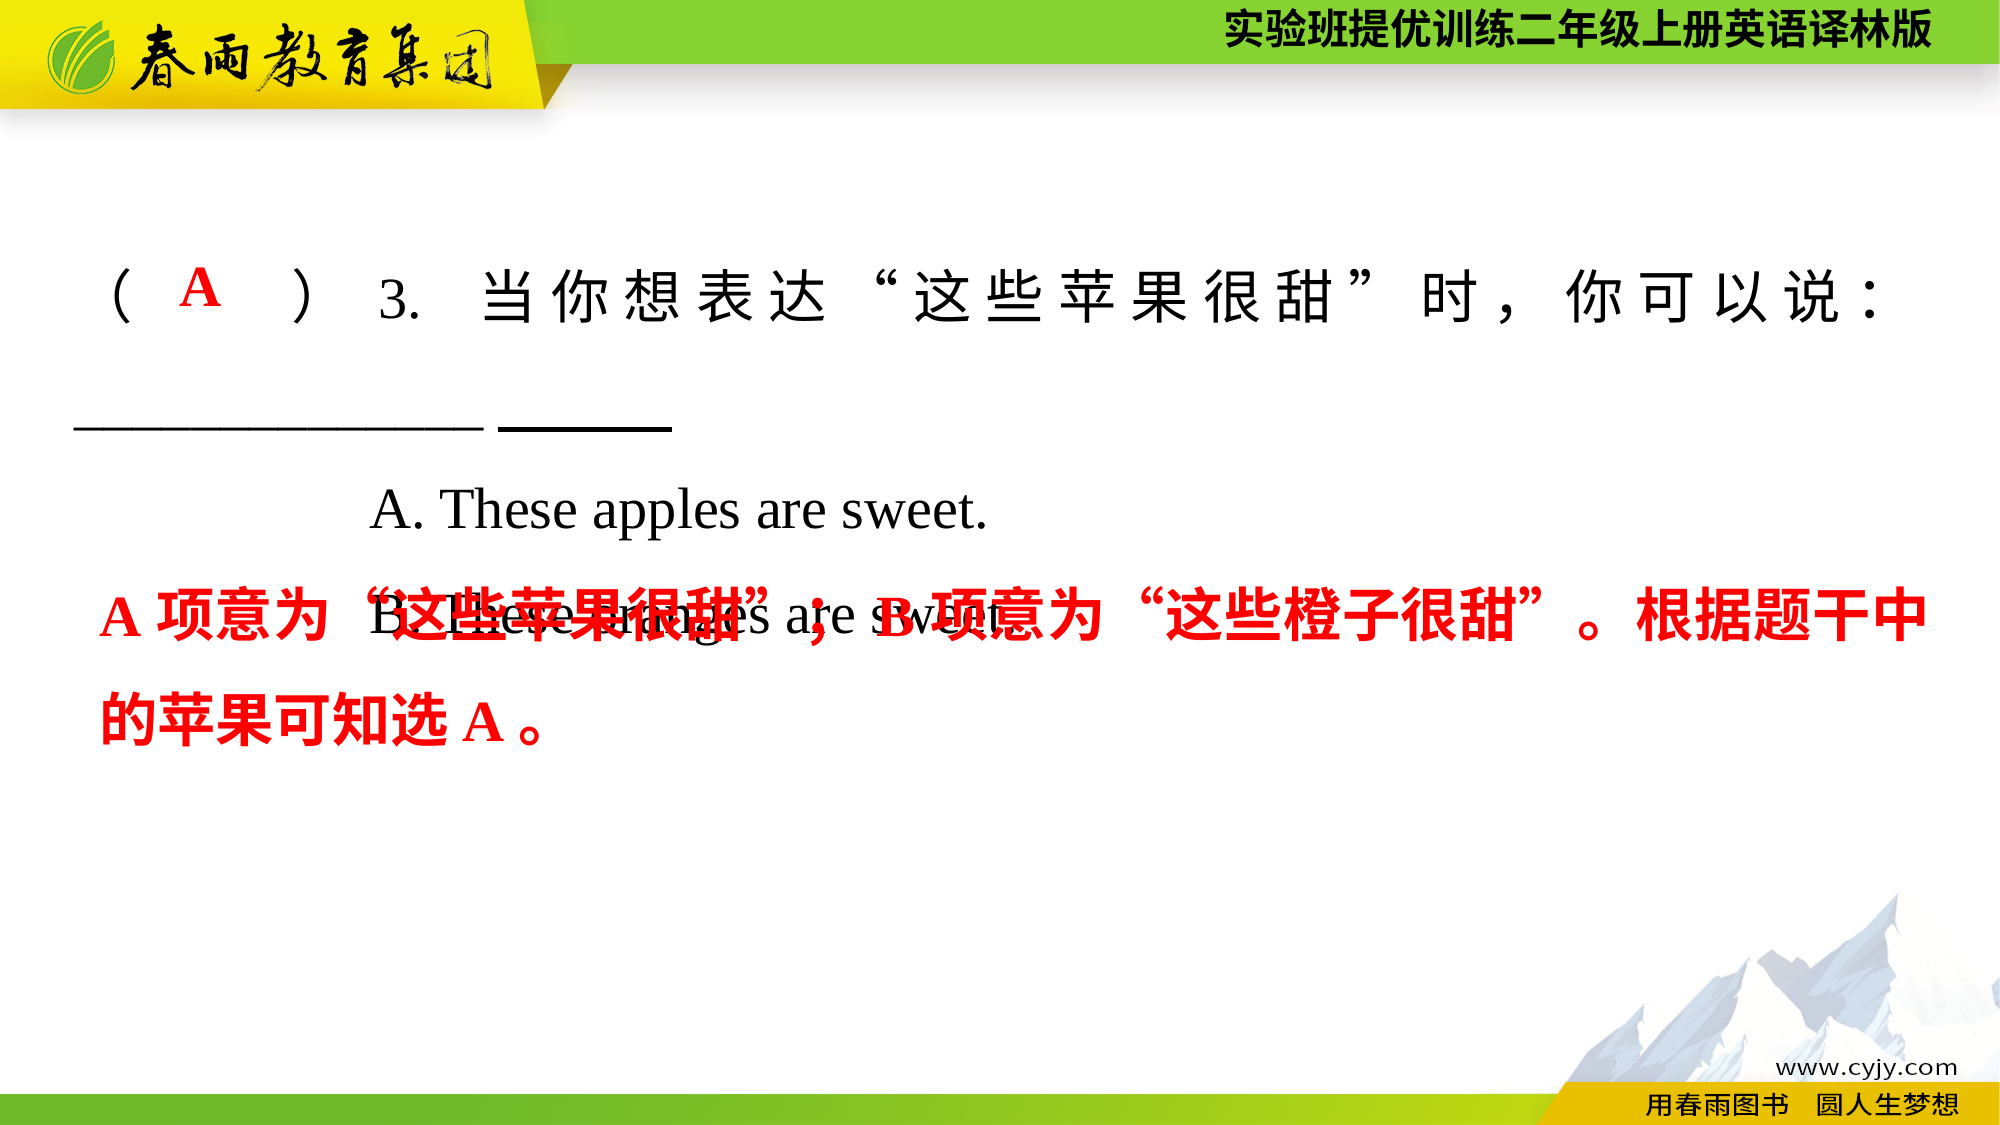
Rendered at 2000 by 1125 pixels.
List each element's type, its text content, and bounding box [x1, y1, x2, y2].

text_box A [164, 241, 237, 326]
picture [0, 0, 2000, 1125]
list （ ）3. 当你想表达“这些苹果很甜”时，你可以说：______________ A. These apples are sweet. B. These oranges are sweet. [59, 217, 1944, 551]
text_box A项意为“这些苹果很甜”；B项意为“这些橙子很甜”。根据题干中的苹果可知选A。 [84, 536, 1945, 761]
